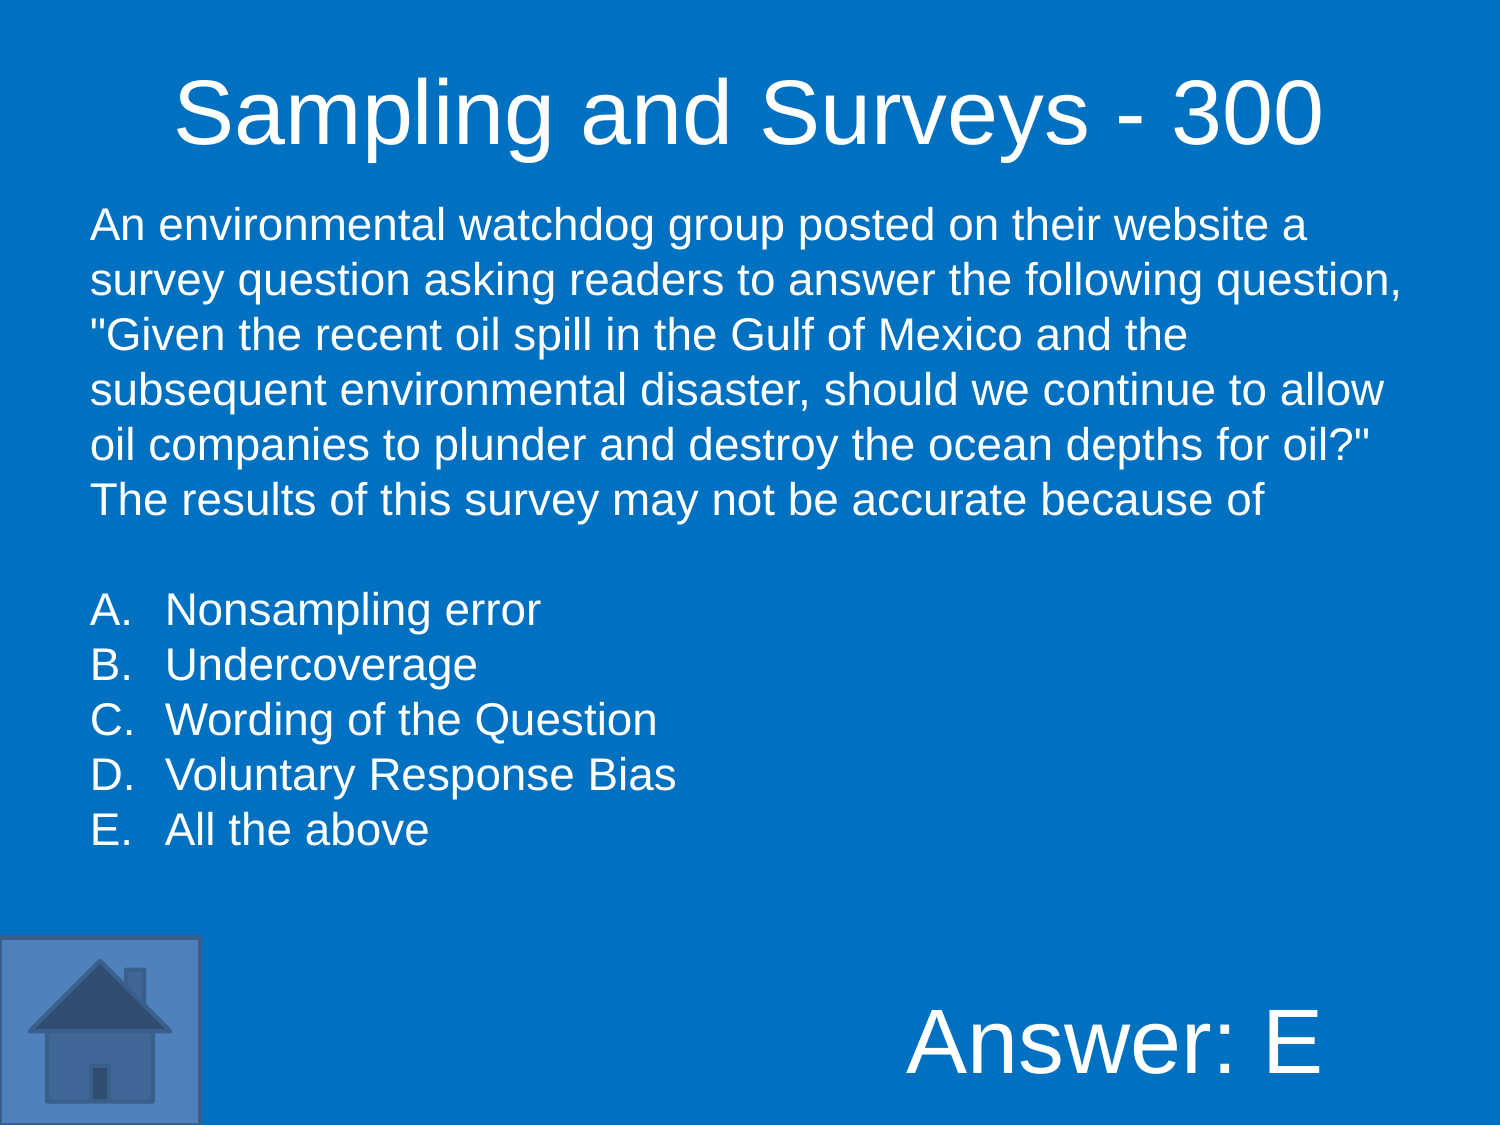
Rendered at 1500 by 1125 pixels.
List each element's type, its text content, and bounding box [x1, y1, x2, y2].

text_box Answer: E [891, 974, 1442, 1100]
text_box Sampling and Surveys - 300 [74, 45, 1425, 187]
text_box [0, 935, 202, 1125]
text_box An environmental watchdog group posted on their website a survey question asking readers to answer the following question, "Given the recent oil spill in the Gulf of Mexico and the subsequent environmental disaster, should we continue to allow oil companies to plunder and destroy the ocean depths for oil?" The results of this survey may not be accurate because of Nonsampling error Undercoverage Wording of the Question Voluntary Response Bias All the above [74, 187, 1425, 862]
